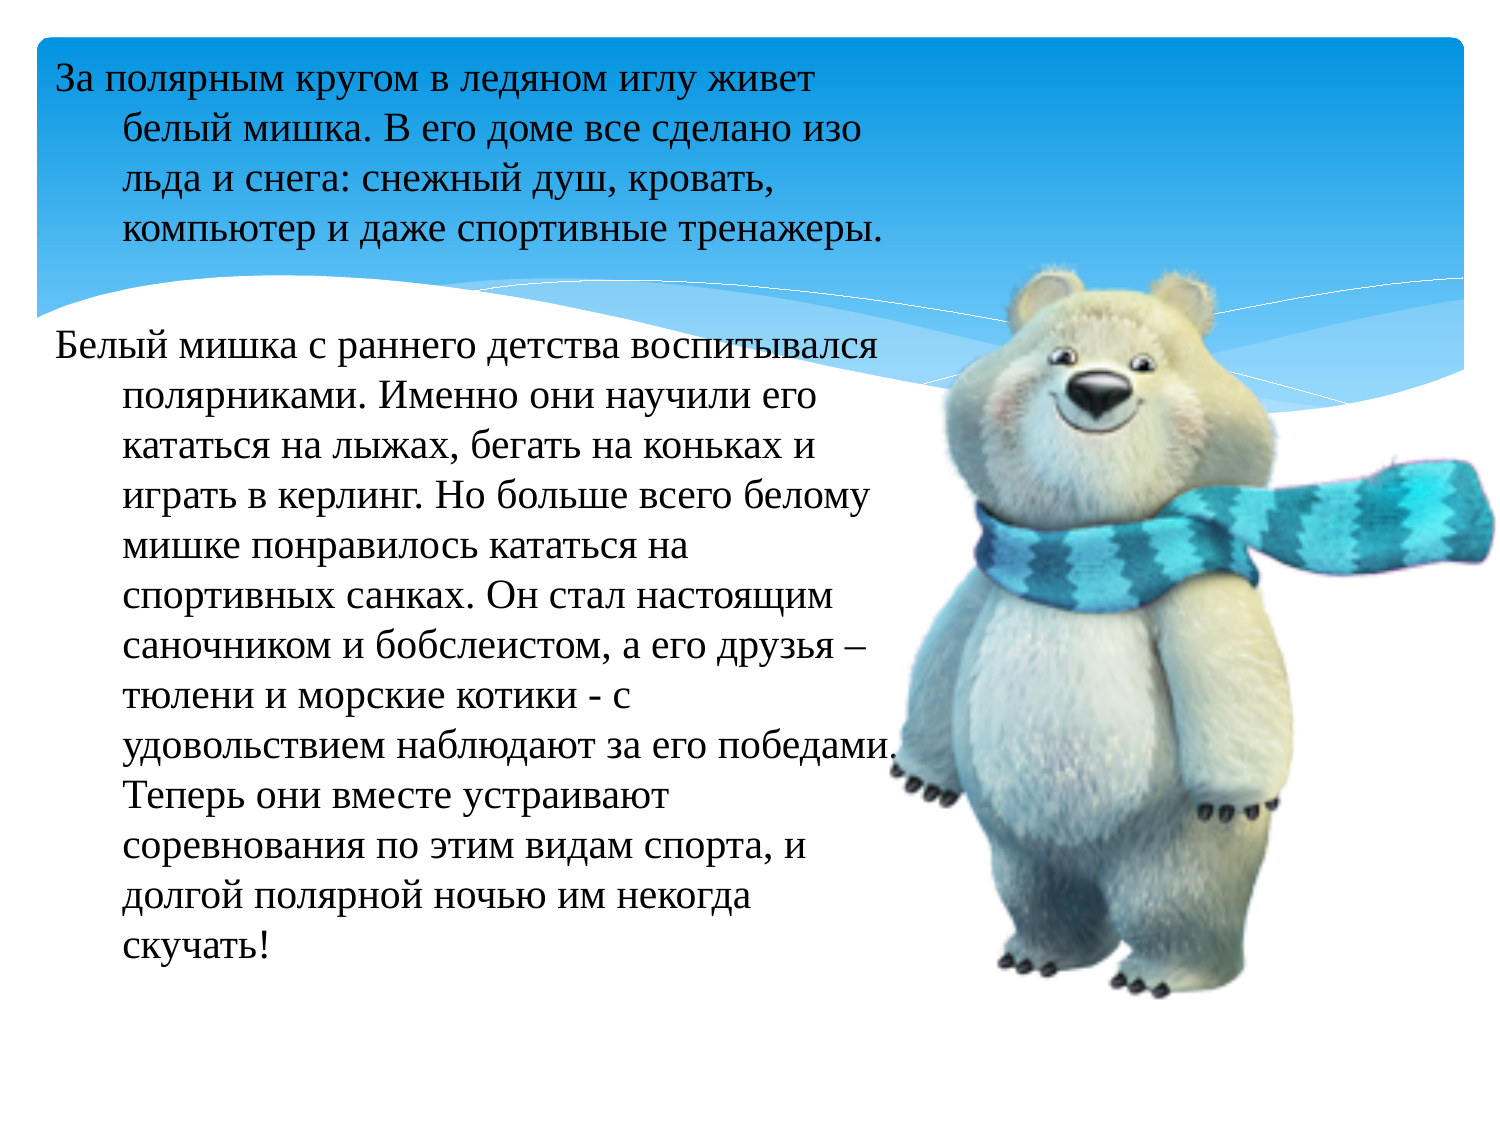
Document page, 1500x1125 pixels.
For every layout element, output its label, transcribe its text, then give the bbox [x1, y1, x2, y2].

picture [885, 245, 1500, 1015]
text_box За полярным кругом в ледяном иглу живет белый мишка. В его доме все сделано изо льда и снега: снежный душ, кровать, компьютер и даже спортивные тренажеры. Белый мишка с раннего детства воспитывался полярниками. Именно они научили его кататься на лыжах, бегать на коньках и играть в керлинг. Но больше всего белому мишке понравилось кататься на спортивных санках. Он стал настоящим саночником и бобслеистом, а его друзья – тюлени и морские котики - с удовольствием наблюдают за его победами. Теперь они вместе устраивают соревнования по этим видам спорта, и долгой полярной ночью им некогда скучать! [17, 42, 916, 975]
